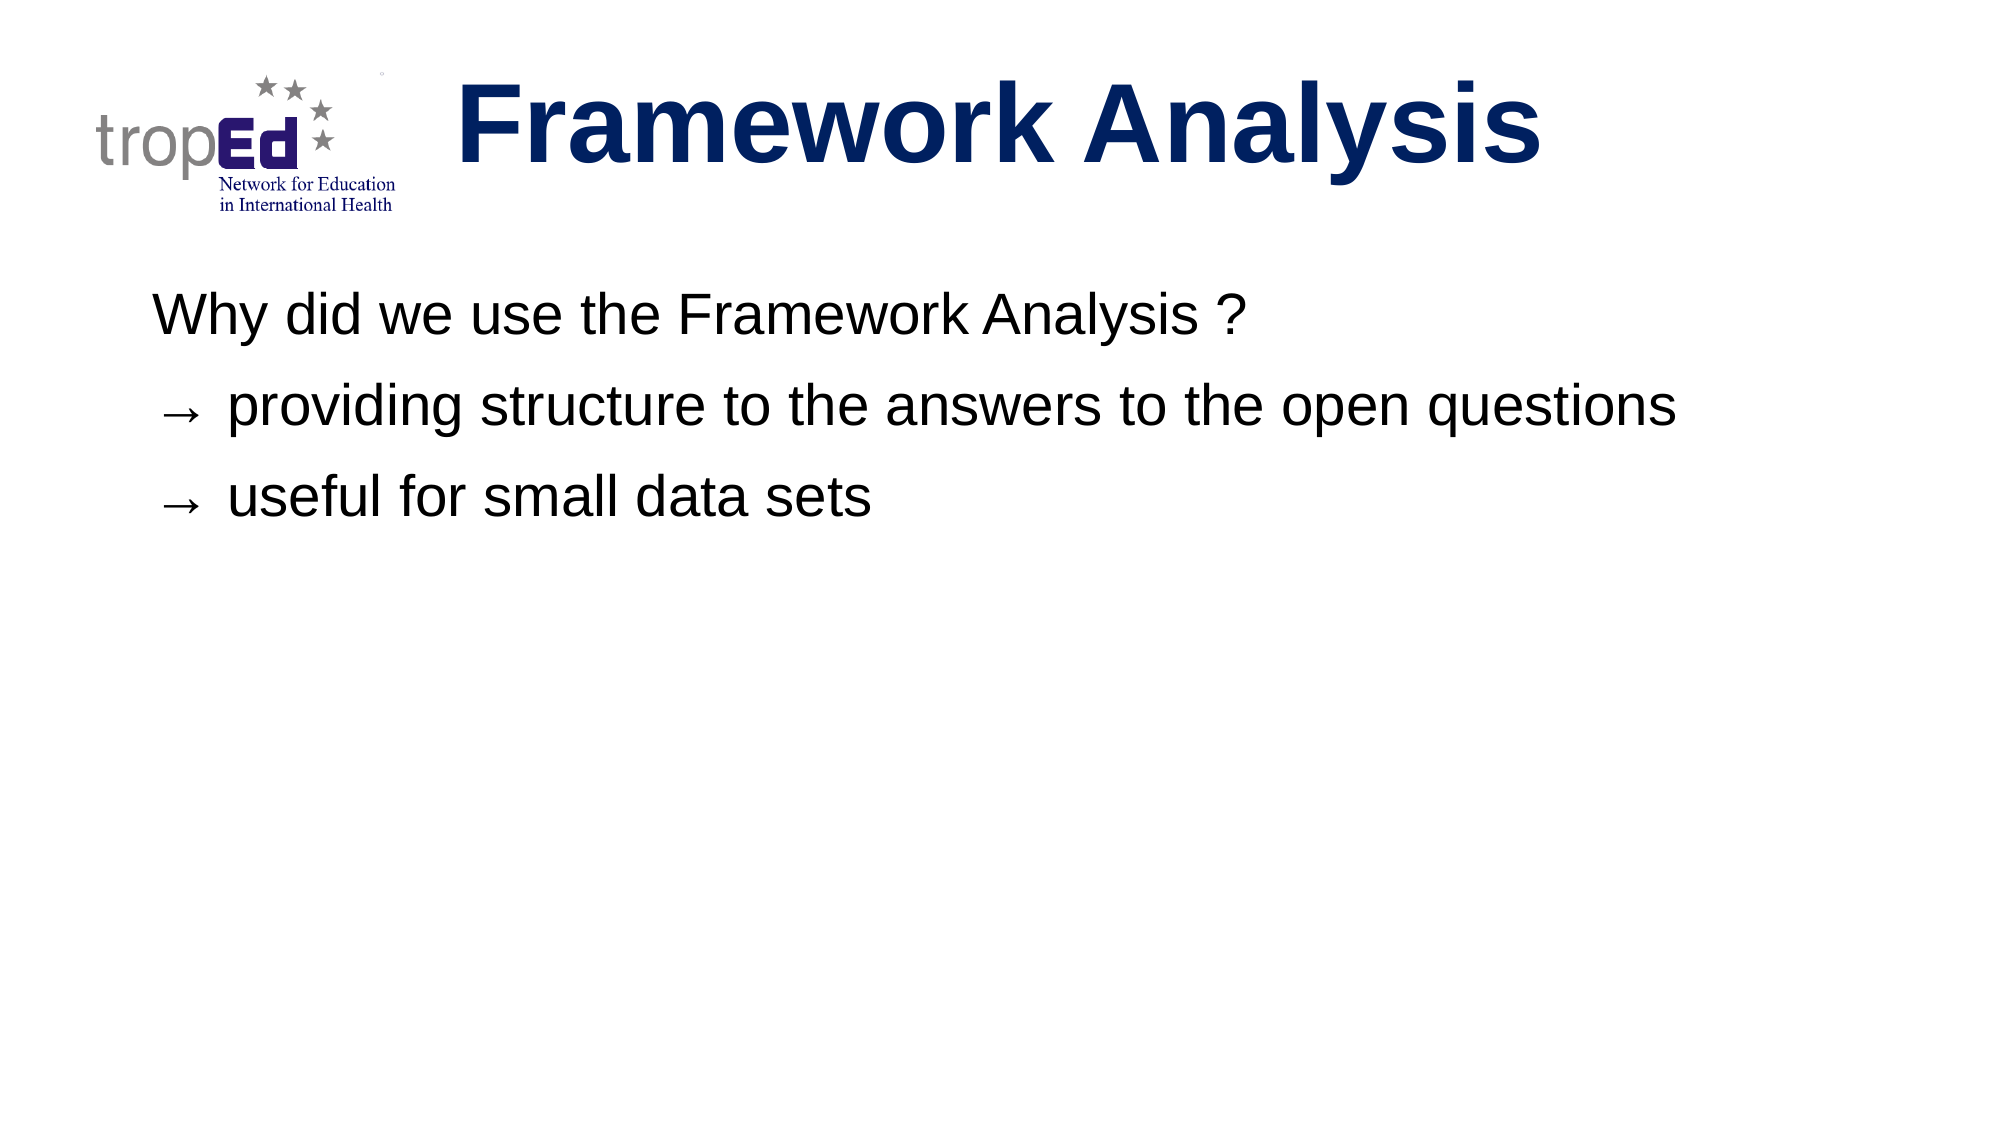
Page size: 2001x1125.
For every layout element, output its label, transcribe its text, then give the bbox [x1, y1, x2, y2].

list Why did we use the Framework Analysis ? → providing structure to the answers to the open questions → useful for small data sets [137, 268, 1863, 1041]
picture [73, 59, 412, 246]
title Framework Analysis [412, 59, 1863, 193]
